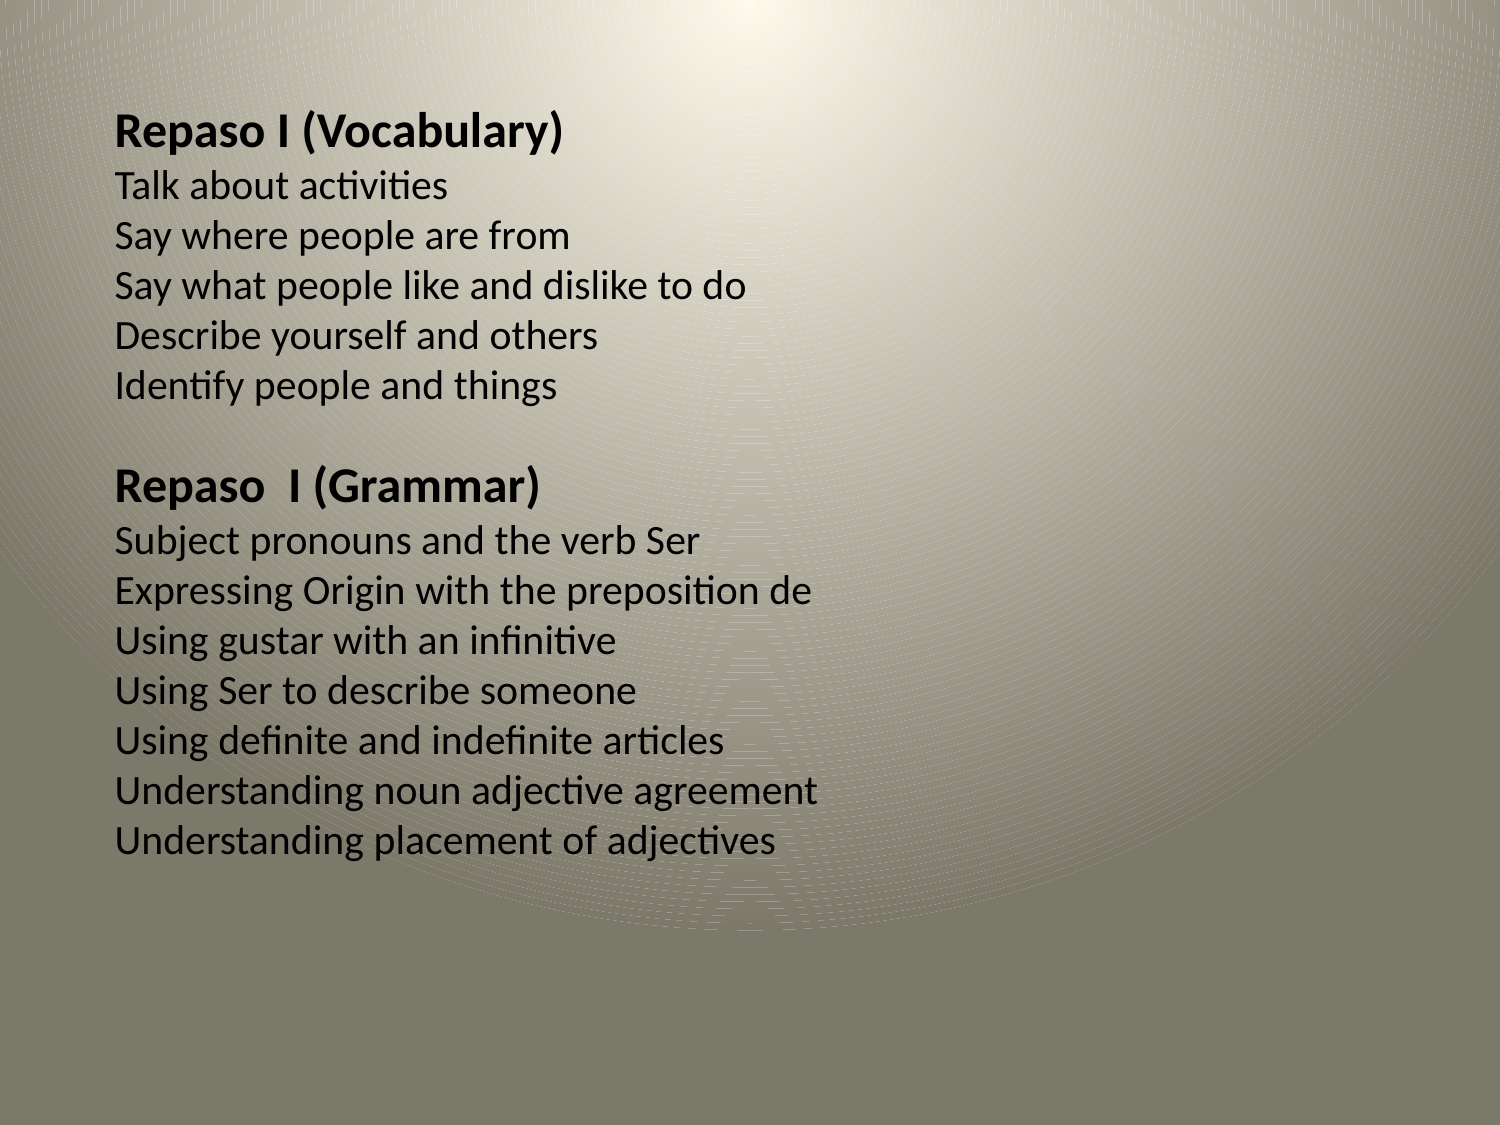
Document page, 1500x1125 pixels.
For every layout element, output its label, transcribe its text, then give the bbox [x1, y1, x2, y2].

text_box Repaso I (Vocabulary) Talk about activities Say where people are from Say what people like and dislike to do Describe yourself and others Identify people and things Repaso I (Grammar) Subject pronouns and the verb Ser Expressing Origin with the preposition de Using gustar with an infinitive Using Ser to describe someone Using definite and indefinite articles Understanding noun adjective agreement Understanding placement of adjectives [99, 90, 1149, 961]
